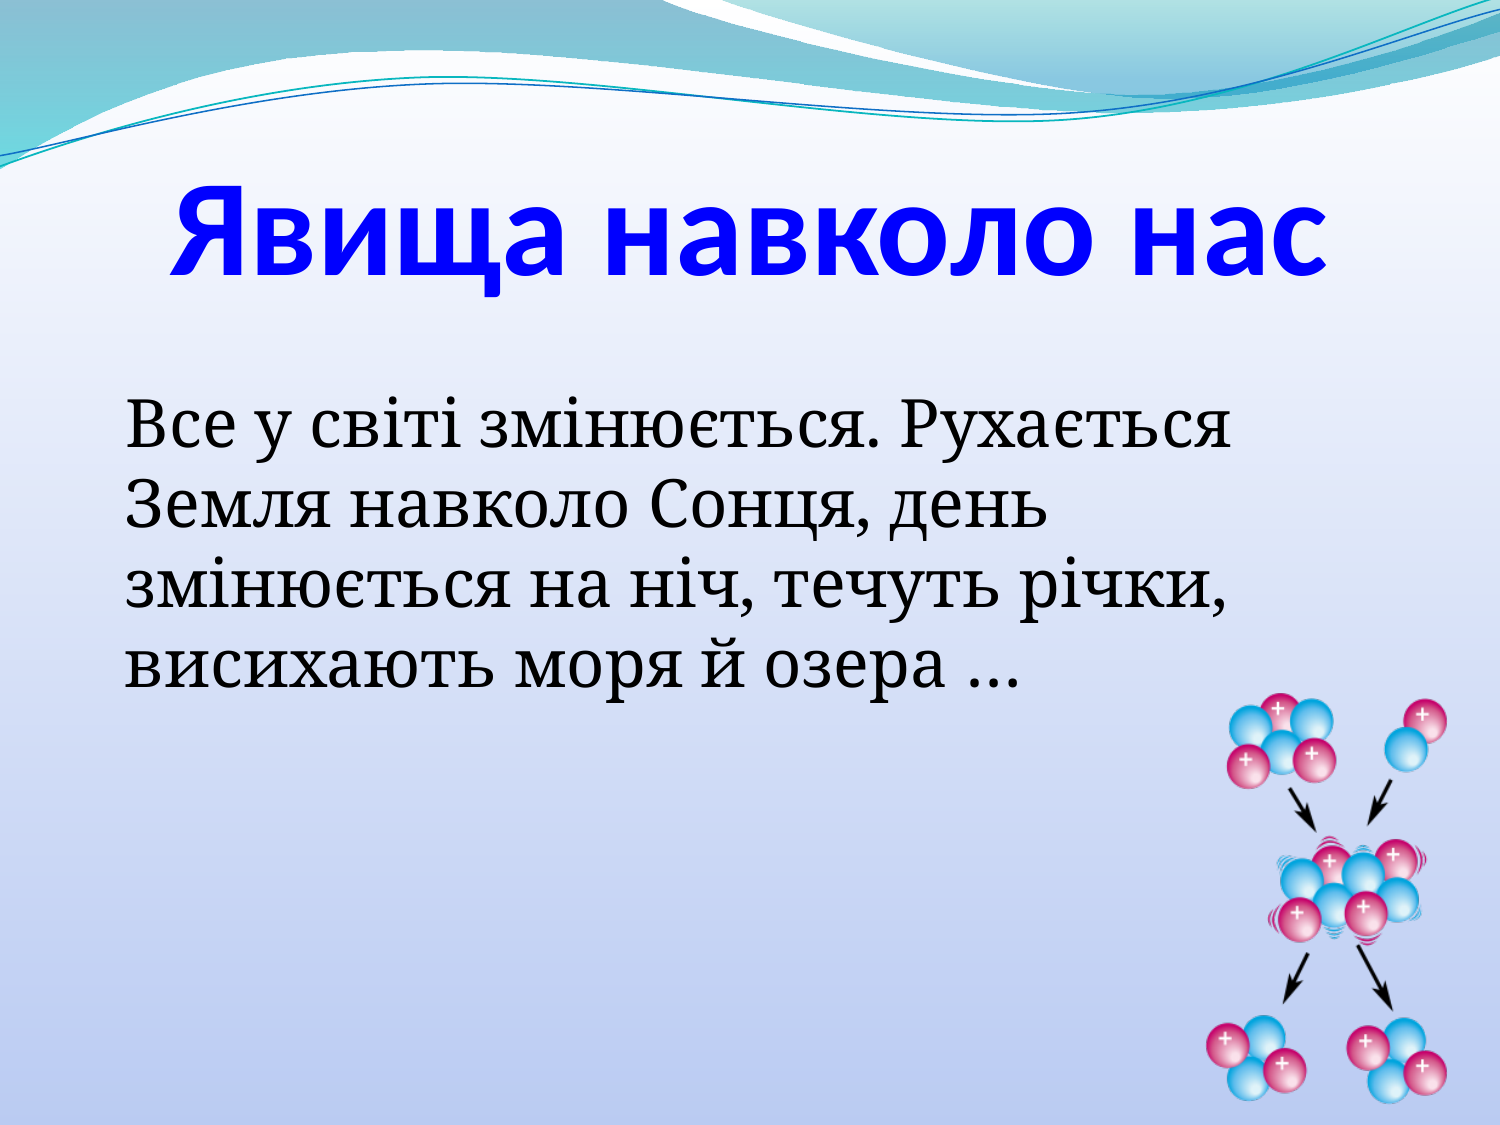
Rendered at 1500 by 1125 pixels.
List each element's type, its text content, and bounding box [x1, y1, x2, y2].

list Все у світі змінюється. Рухається Земля навколо Сонця, день змінюється на ніч, течуть річки, висихають моря й озера … [64, 373, 1415, 1094]
picture [1198, 692, 1465, 1106]
title Явища навколо нас [75, 115, 1425, 304]
